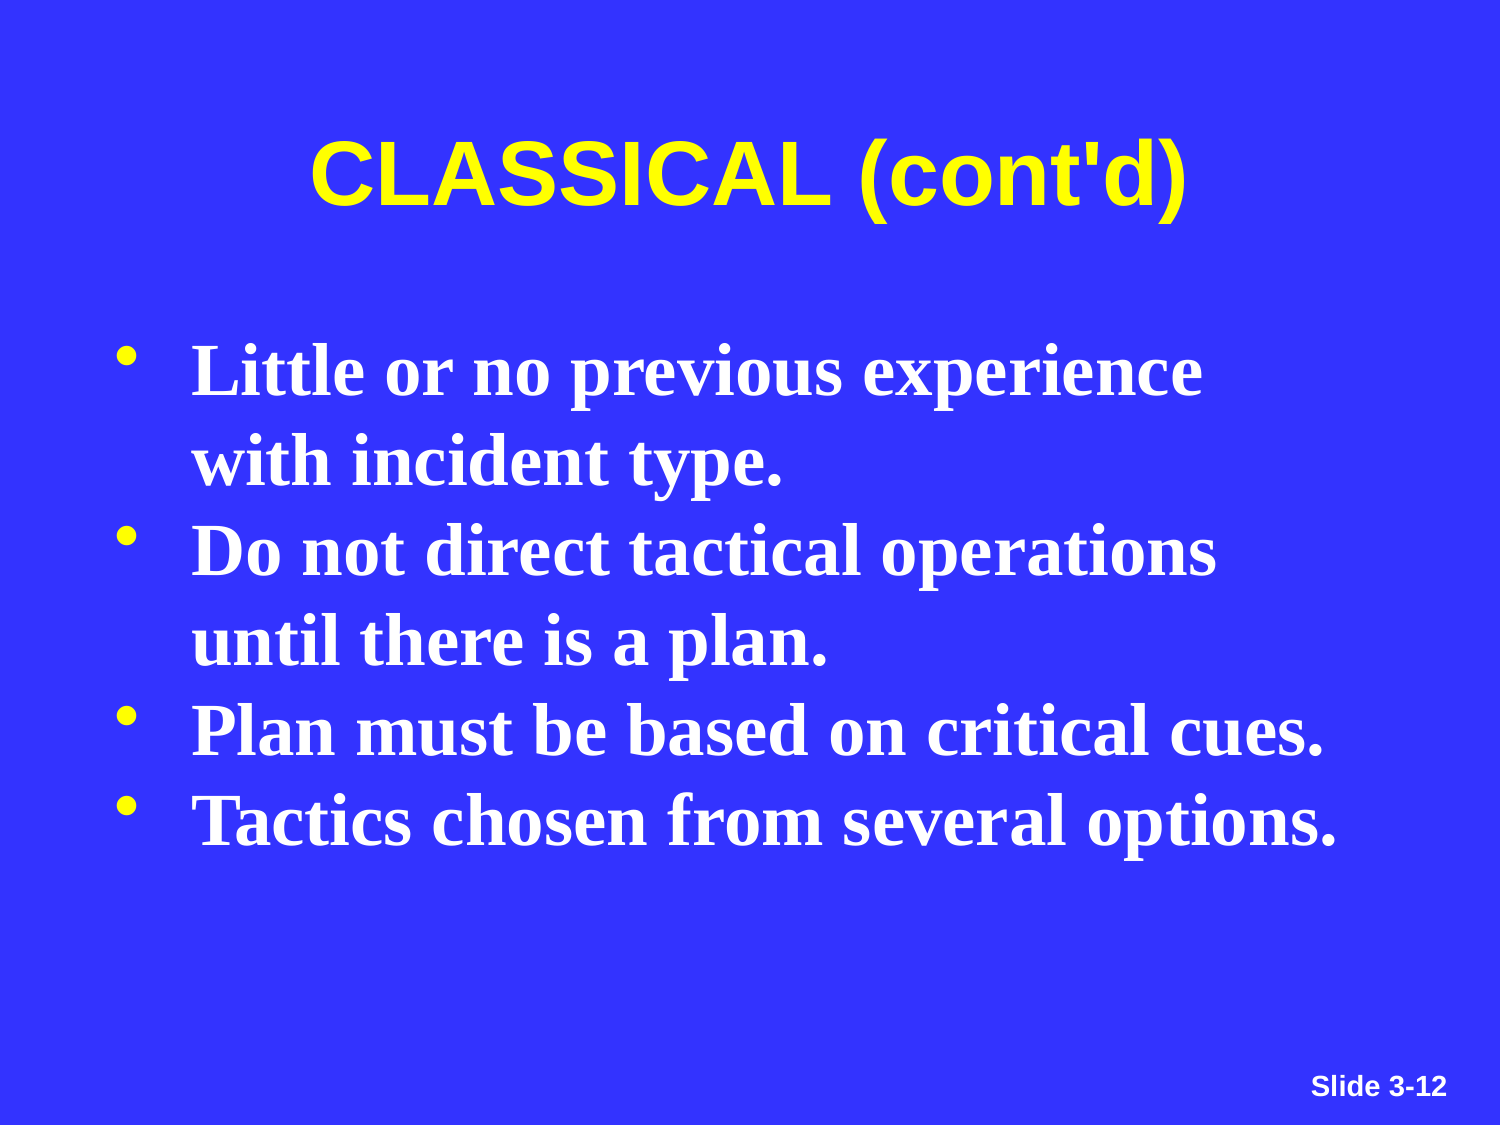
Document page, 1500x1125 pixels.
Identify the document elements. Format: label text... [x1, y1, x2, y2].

slide_number Slide 3-12 [1112, 1059, 1463, 1125]
list Little or no previous experience with incident type. Do not direct tactical operations until there is a plan. Plan must be based on critical cues. Tactics chosen from several options. [99, 312, 1376, 926]
text_box CLASSICAL (cont'd) [74, 75, 1425, 263]
